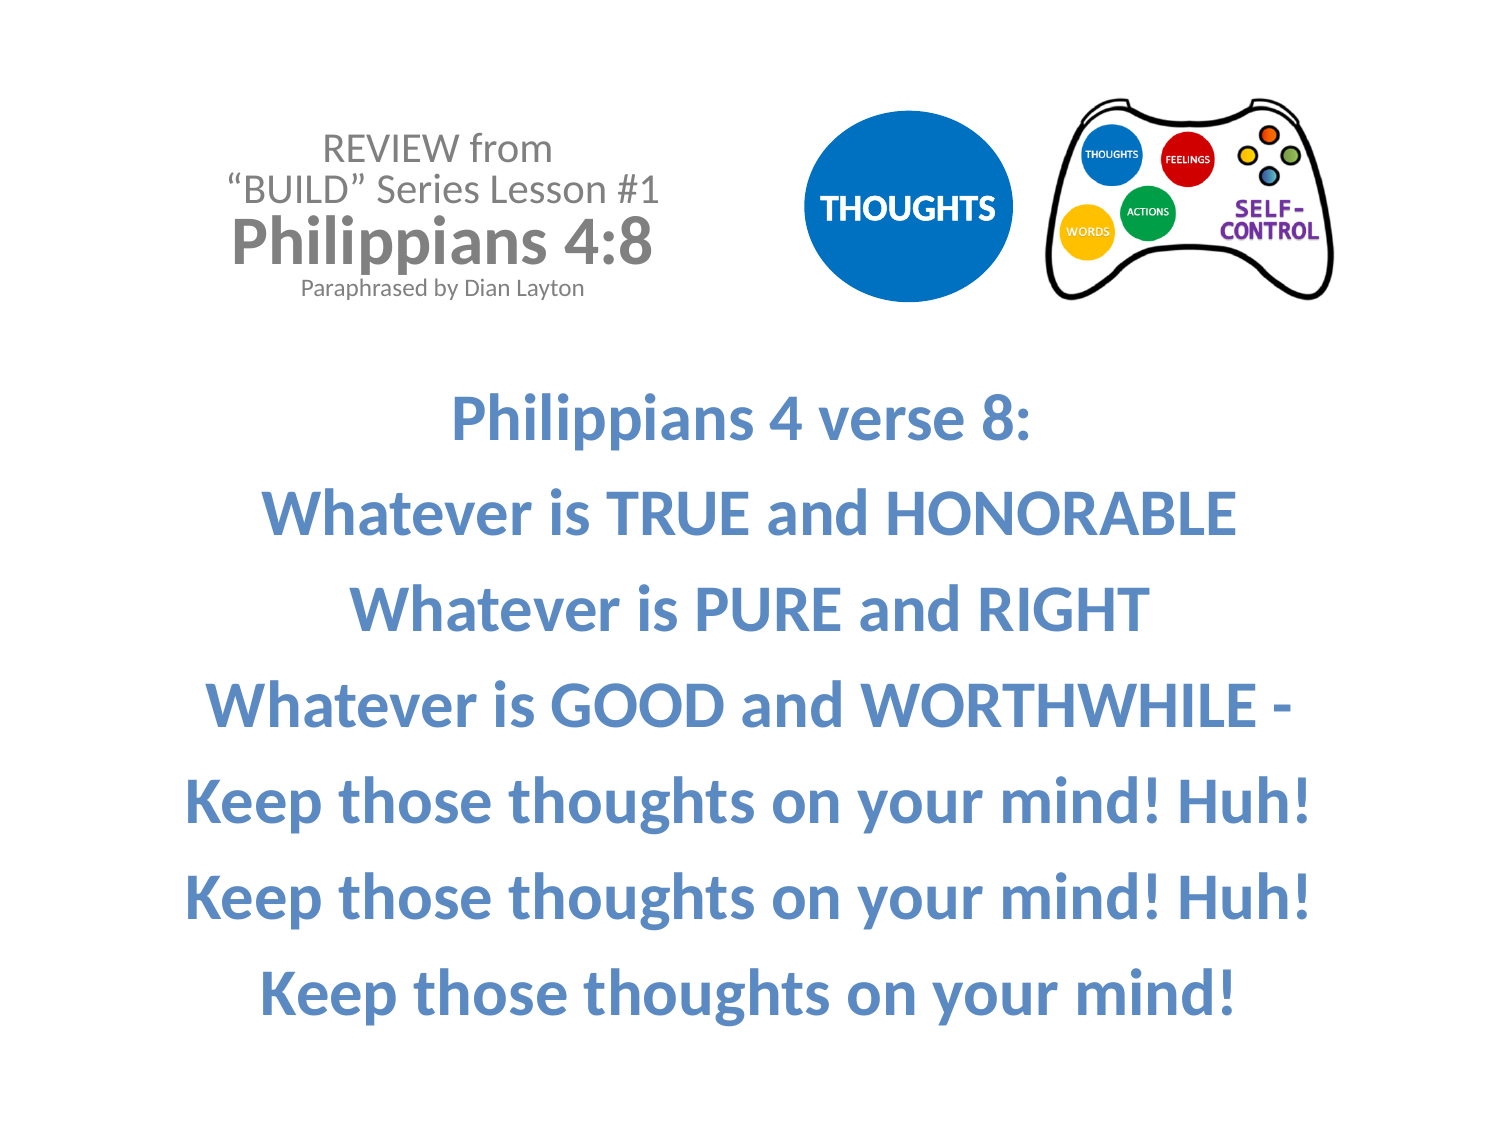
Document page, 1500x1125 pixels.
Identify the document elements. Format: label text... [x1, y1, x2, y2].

text_box Philippians 4 verse 8: Whatever is TRUE and HONORABLE Whatever is PURE and RIGHT Whatever is GOOD and WORTHWHILE - Keep those thoughts on your mind! Huh! Keep those thoughts on your mind! Huh! Keep those thoughts on your mind! [137, 350, 1363, 867]
title REVIEW from “BUILD” Series Lesson #1 Philippians 4:8 Paraphrased by Dian Layton [37, 122, 799, 310]
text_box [804, 92, 1351, 314]
